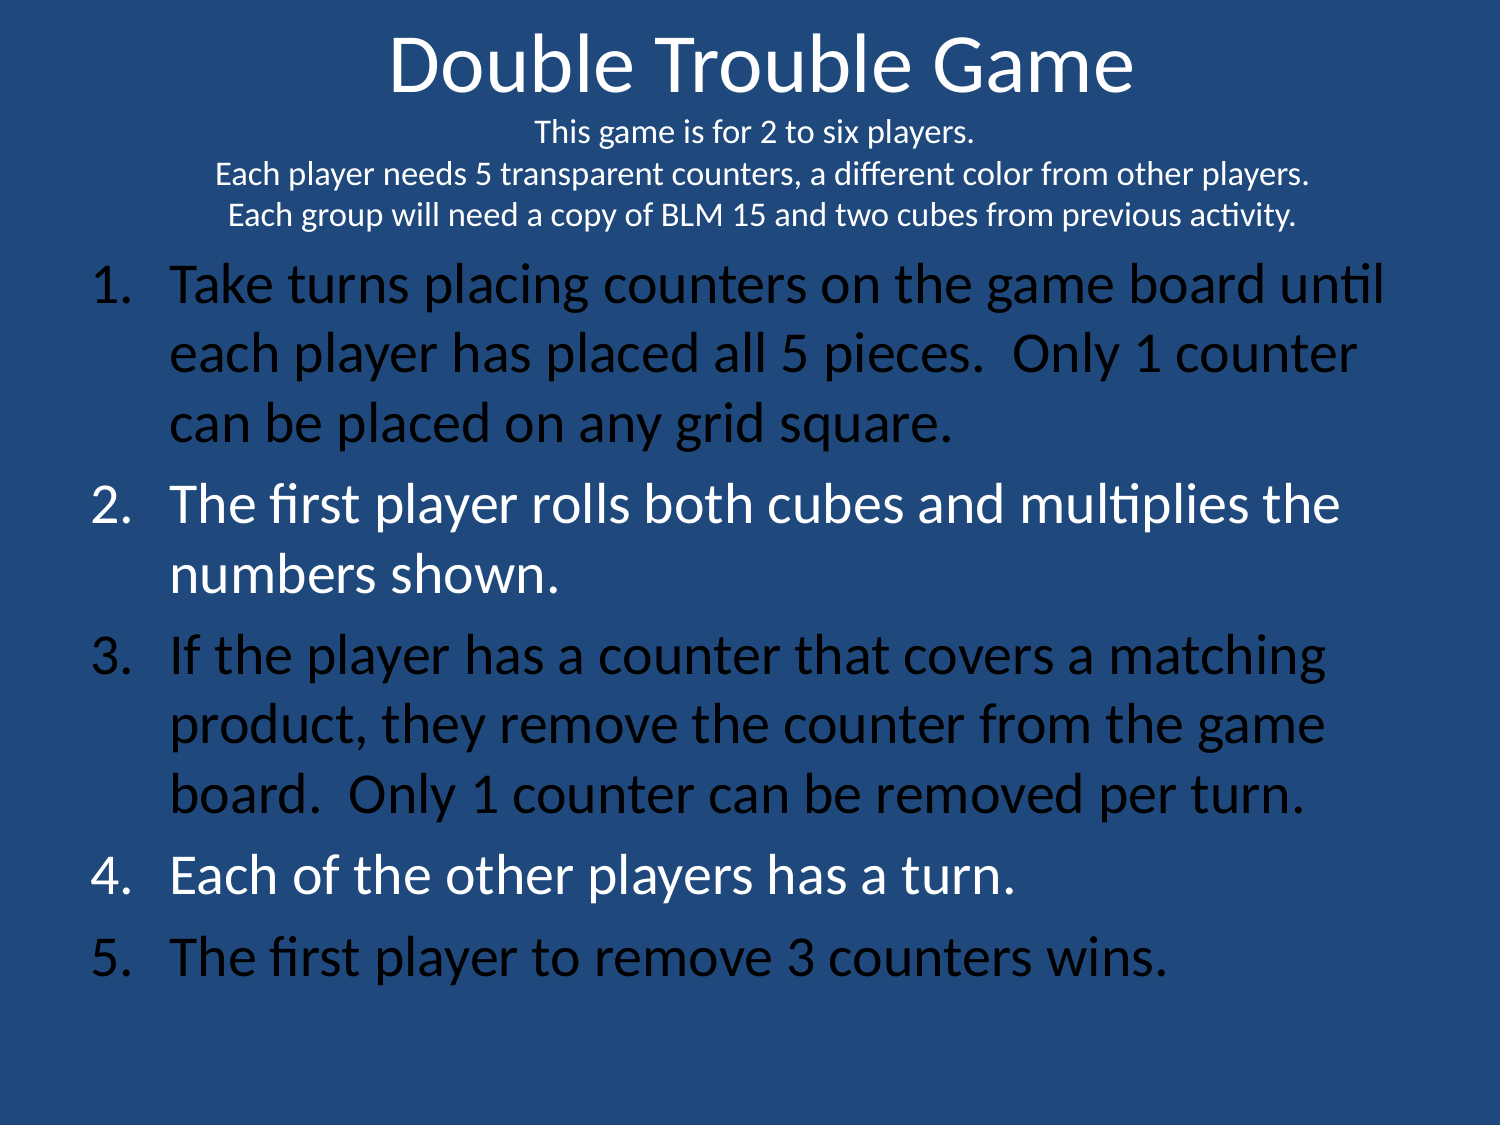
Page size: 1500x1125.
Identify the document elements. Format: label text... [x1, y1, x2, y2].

list Take turns placing counters on the game board until each player has placed all 5 pieces. Only 1 counter can be placed on any grid square. The first player rolls both cubes and multiplies the numbers shown. If the player has a counter that covers a matching product, they remove the counter from the game board. Only 1 counter can be removed per turn. Each of the other players has a turn. The first player to remove 3 counters wins. [75, 237, 1425, 1005]
title Double Trouble Game This game is for 2 to six players. Each player needs 5 transparent counters, a different color from other players. Each group will need a copy of BLM 15 and two cubes from previous activity. [87, 0, 1438, 283]
